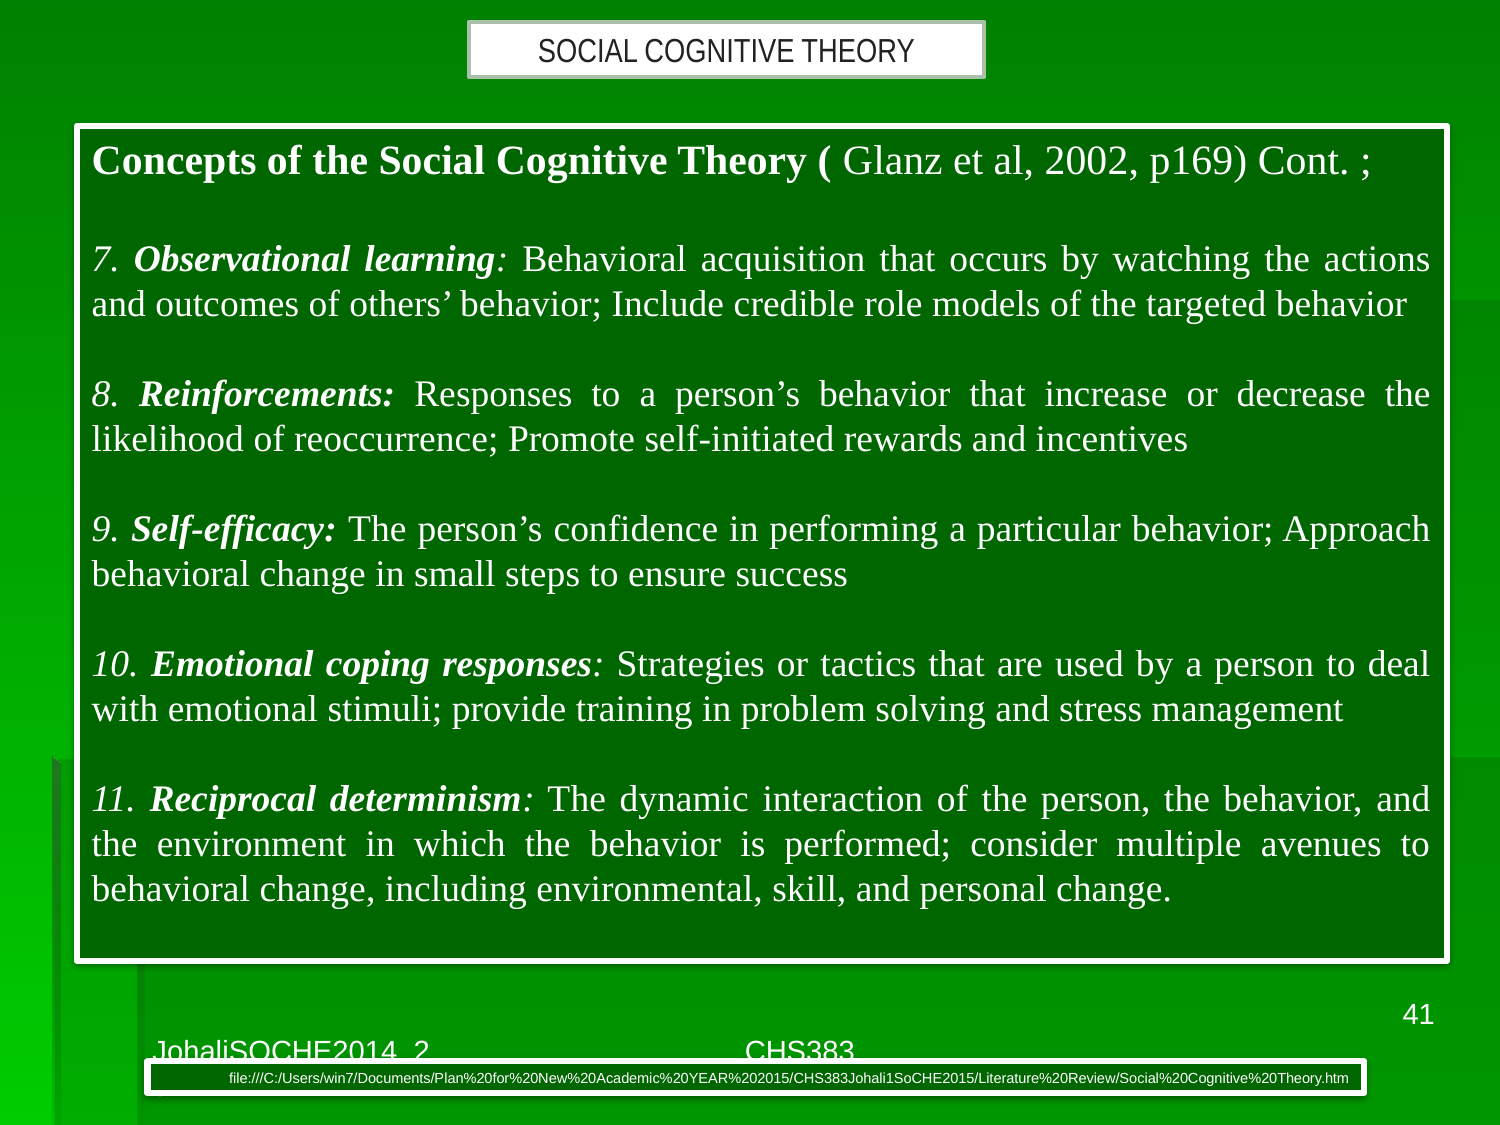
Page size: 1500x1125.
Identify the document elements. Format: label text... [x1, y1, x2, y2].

slide_number 41 [1137, 987, 1451, 1067]
slide_number JohaliSOCHE2014_2017 [137, 1024, 450, 1103]
text_box Concepts of the Social Cognitive Theory ( Glanz et al, 2002, p169) Cont. ; 7. Observational learning: Behavioral acquisition that occurs by watching the actions and outcomes of others’ behavior; Include credible role models of the targeted behavior 8. Reinforcements: Responses to a person’s behavior that increase or decrease the likelihood of reoccurrence; Promote self-initiated rewards and incentives 9. Self-efficacy: The person’s confidence in performing a particular behavior; Approach behavioral change in small steps to ensure success 10. Emotional coping responses: Strategies or tactics that are used by a person to deal with emotional stimuli; provide training in problem solving and stress management 11. Reciprocal determinism: The dynamic interaction of the person, the behavior, and the environment in which the behavior is performed; consider multiple avenues to behavioral change, including environmental, skill, and personal change. [74, 123, 1450, 964]
text_box SOCIAL COGNITIVE THEORY [467, 20, 986, 79]
text_box file:///C:/Users/win7/Documents/Plan%20for%20New%20Academic%20YEAR%202015/CHS383Johali1SoCHE2015/Literature%20Review/Social%20Cognitive%20Theory.htm [144, 1058, 1367, 1096]
footer CHS383 [562, 1024, 1038, 1056]
